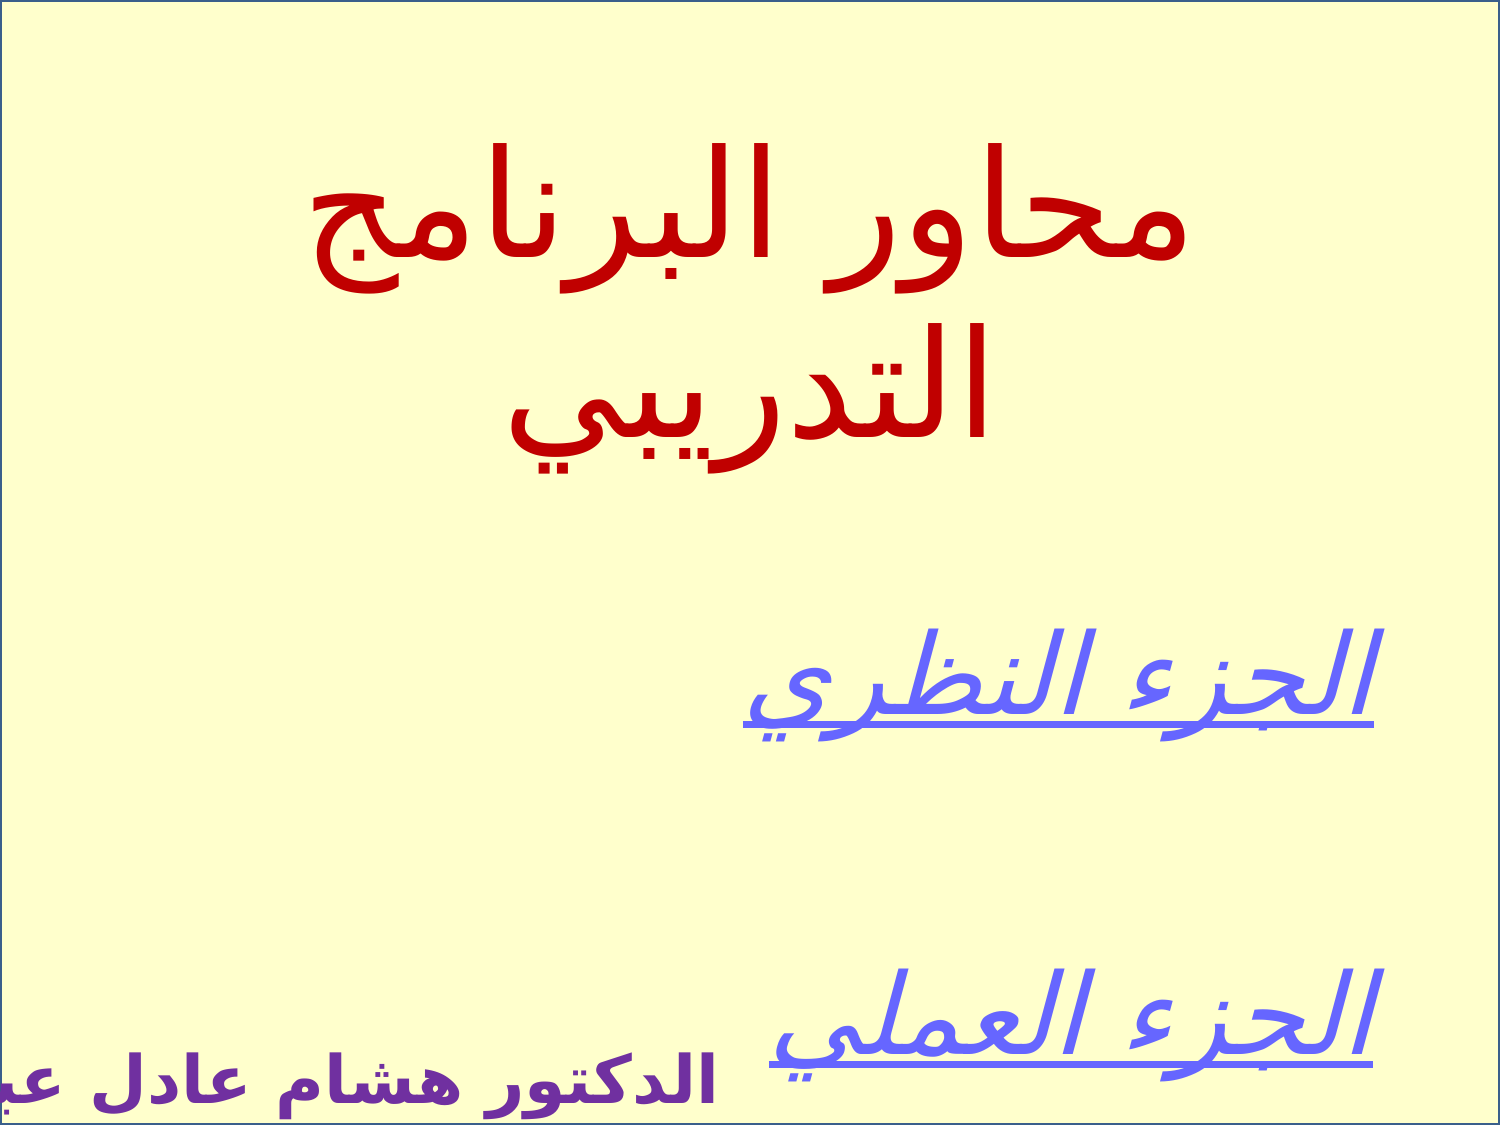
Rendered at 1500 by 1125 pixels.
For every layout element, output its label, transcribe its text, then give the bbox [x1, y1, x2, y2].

text_box [0, 0, 1500, 1125]
text_box الدكتور هشام عادل عبهري [0, 1029, 735, 1124]
text_box محاور البرنامج التدريبي الجزء النظري الجزء العملي [112, 99, 1388, 1125]
